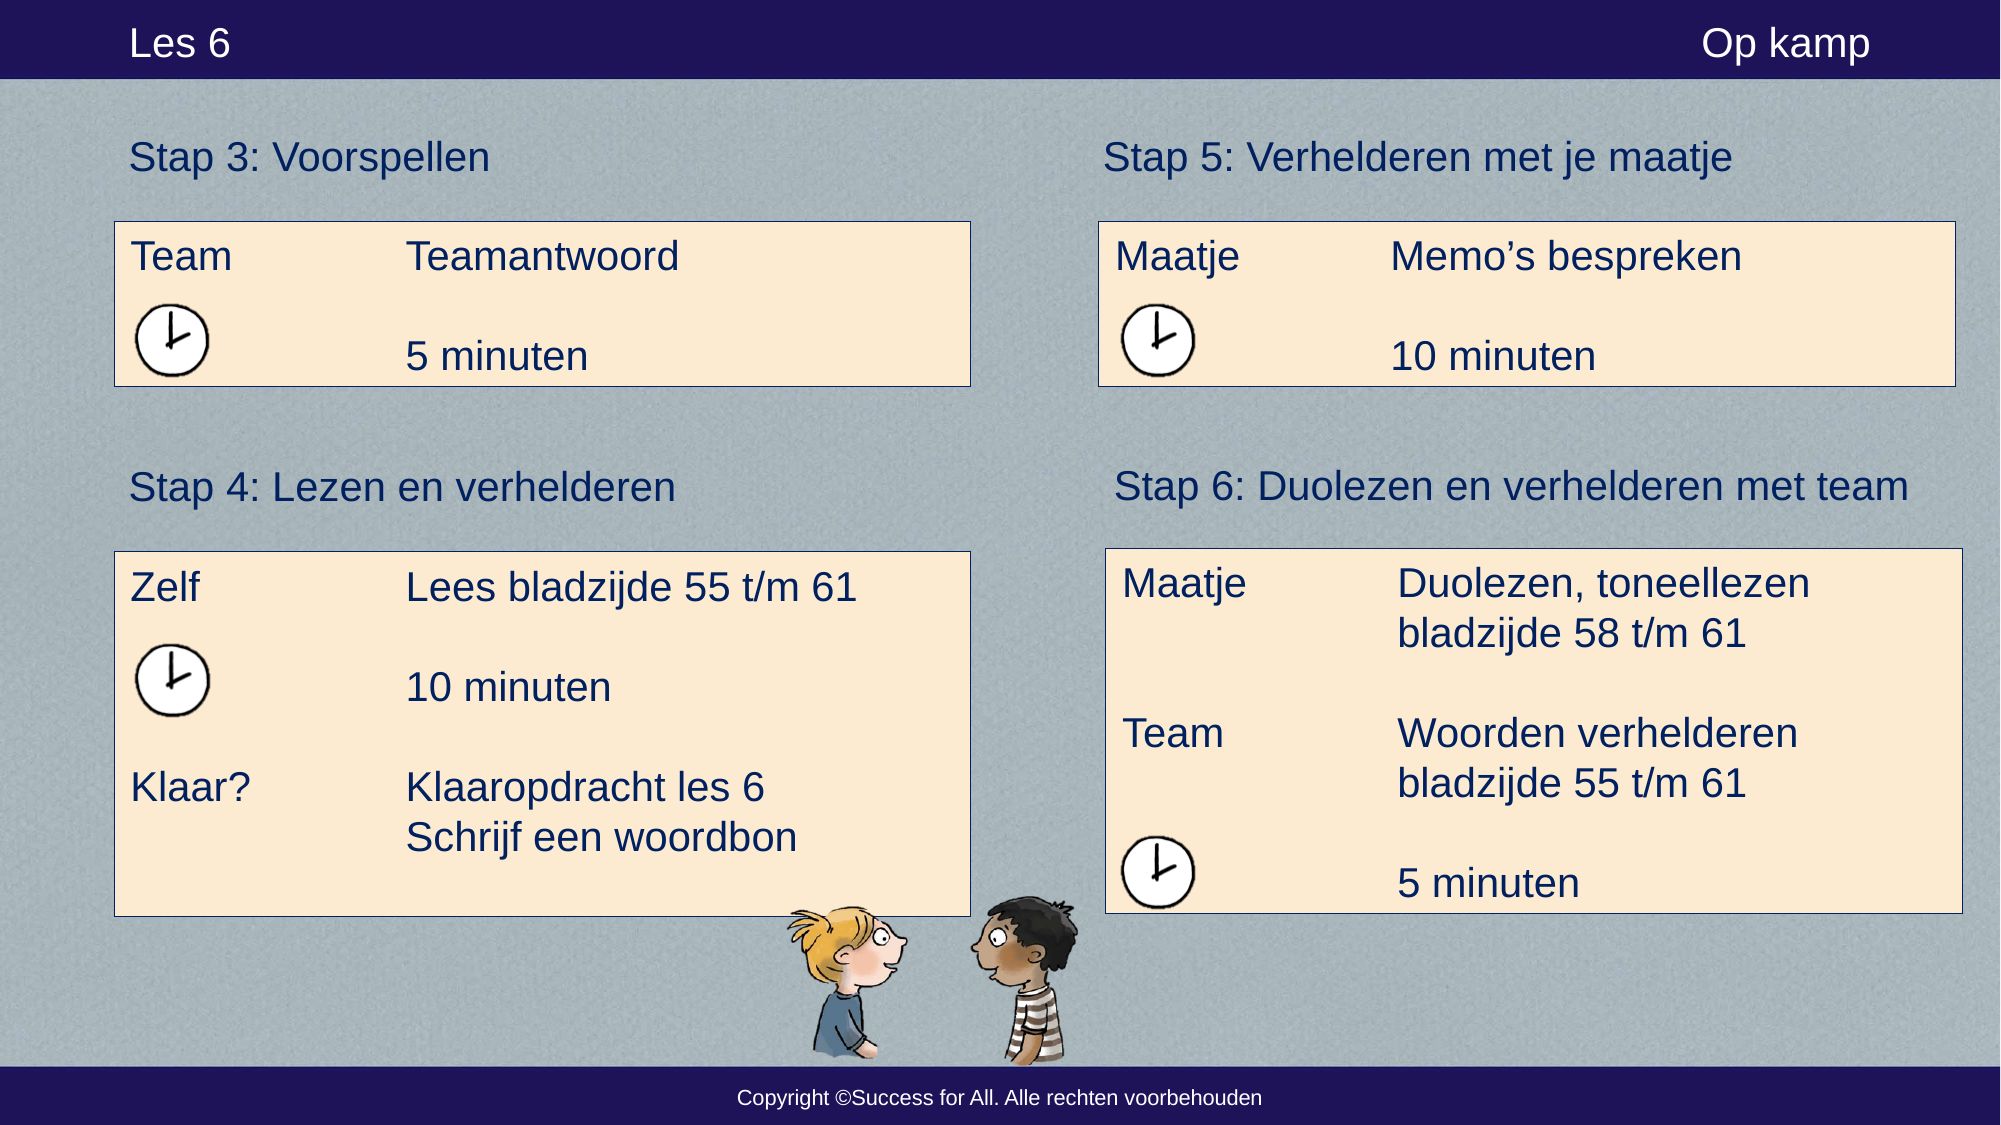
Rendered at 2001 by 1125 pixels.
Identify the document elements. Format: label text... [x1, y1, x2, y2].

text_box Maatje Memo’s bespreken 10 minuten [1098, 221, 1956, 387]
text_box Stap 5: Verhelderen met je maatje [1053, 122, 1940, 188]
text_box Stap 6: Duolezen en verhelderen met team [1098, 451, 1938, 517]
text_box Team Teamantwoord 5 minuten [114, 221, 971, 387]
text_box Copyright ©Success for All. Alle rechten voorbehouden [0, 1076, 2000, 1125]
text_box Les 6 [114, 8, 354, 73]
text_box Stap 3: Voorspellen [114, 122, 907, 188]
text_box Op kamp [999, 8, 1886, 73]
text_box Stap 4: Lezen en verhelderen [114, 452, 907, 517]
text_box Zelf Lees bladzijde 55 t/m 61 10 minuten Klaar? Klaaropdracht les 6 Schrijf een woordbon [114, 551, 971, 917]
picture [0, 0, 2001, 1125]
text_box Maatje Duolezen, toneellezen bladzijde 58 t/m 61 Team Woorden verhelderen bladzijde 55 t/m 61 5 minuten [1105, 548, 1963, 914]
